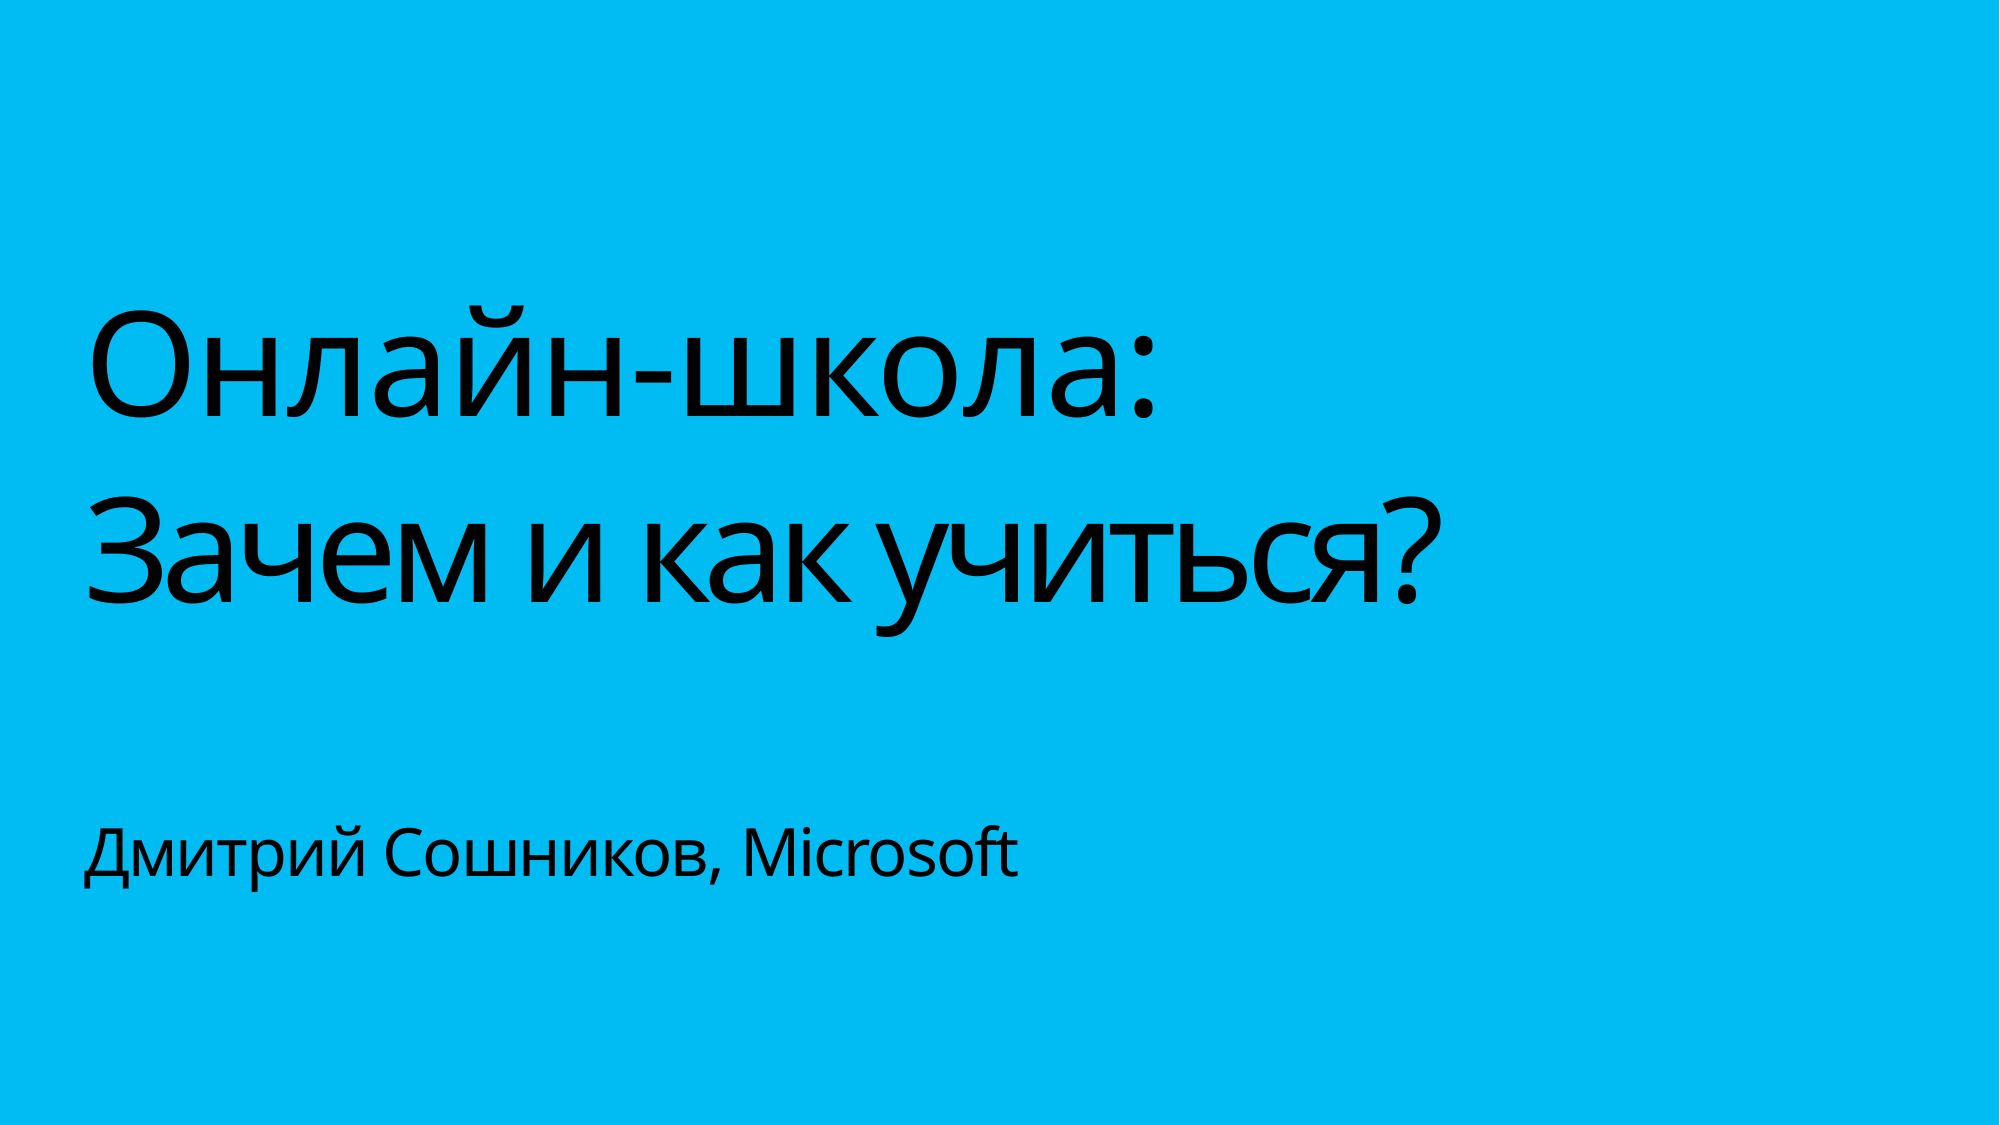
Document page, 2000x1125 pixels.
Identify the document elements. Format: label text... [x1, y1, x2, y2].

list Дмитрий Сошников, Microsoft [84, 819, 1317, 892]
list Онлайн-школа: Зачем и как учиться? [84, 290, 1926, 644]
